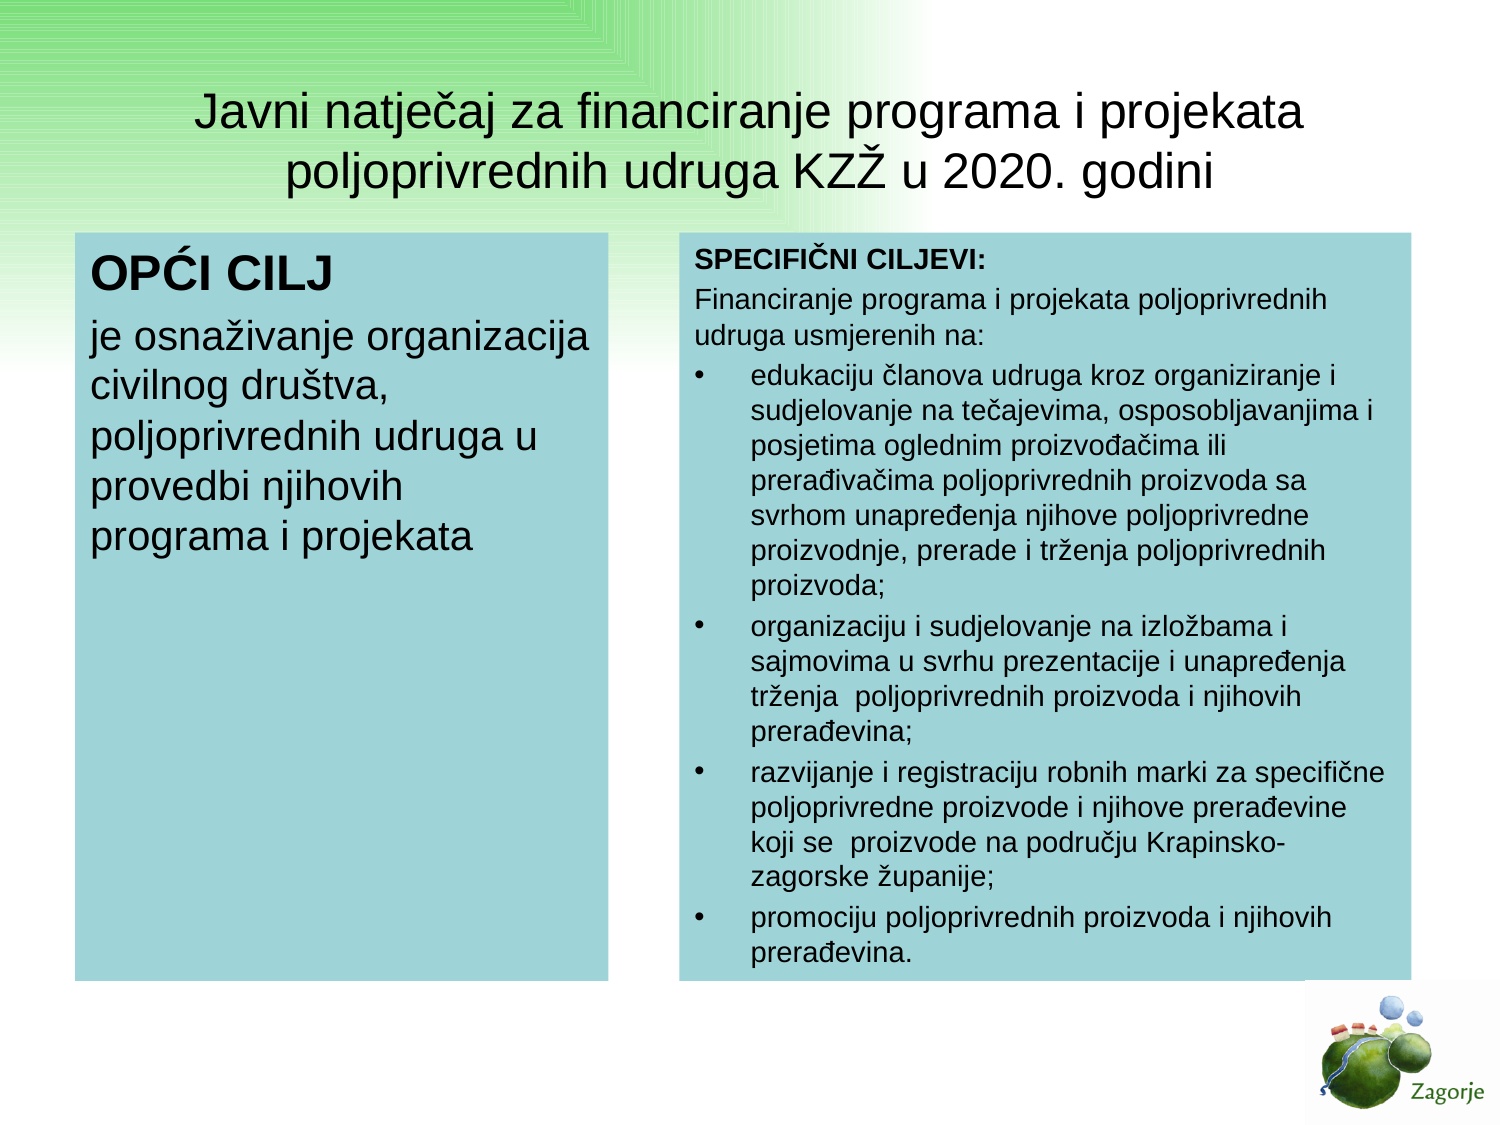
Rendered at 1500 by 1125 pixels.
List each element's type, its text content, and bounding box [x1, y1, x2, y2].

title Javni natječaj za financiranje programa i projekata poljoprivrednih udruga KZŽ u 2020. godini [75, 45, 1425, 233]
picture [1304, 980, 1500, 1125]
list SPECIFIČNI CILJEVI: Financiranje programa i projekata poljoprivrednih udruga usmjerenih na: edukaciju članova udruga kroz organiziranje i sudjelovanje na tečajevima, osposobljavanjima i posjetima oglednim proizvođačima ili prerađivačima poljoprivrednih proizvoda sa svrhom unapređenja njihove poljoprivredne proizvodnje, prerade i trženja poljoprivrednih proizvoda; organizaciju i sudjelovanje na izložbama i sajmovima u svrhu prezentacije i unapređenja trženja poljoprivrednih proizvoda i njihovih prerađevina; razvijanje i registraciju robnih marki za specifične poljoprivredne proizvode i njihove prerađevine koji se proizvode na području Krapinsko-zagorske županije; promociju poljoprivrednih proizvoda i njihovih prerađevina. [679, 232, 1412, 981]
list OPĆI CILJ je osnaživanje organizacija civilnog društva, poljoprivrednih udruga u provedbi njihovih programa i projekata [75, 232, 609, 981]
